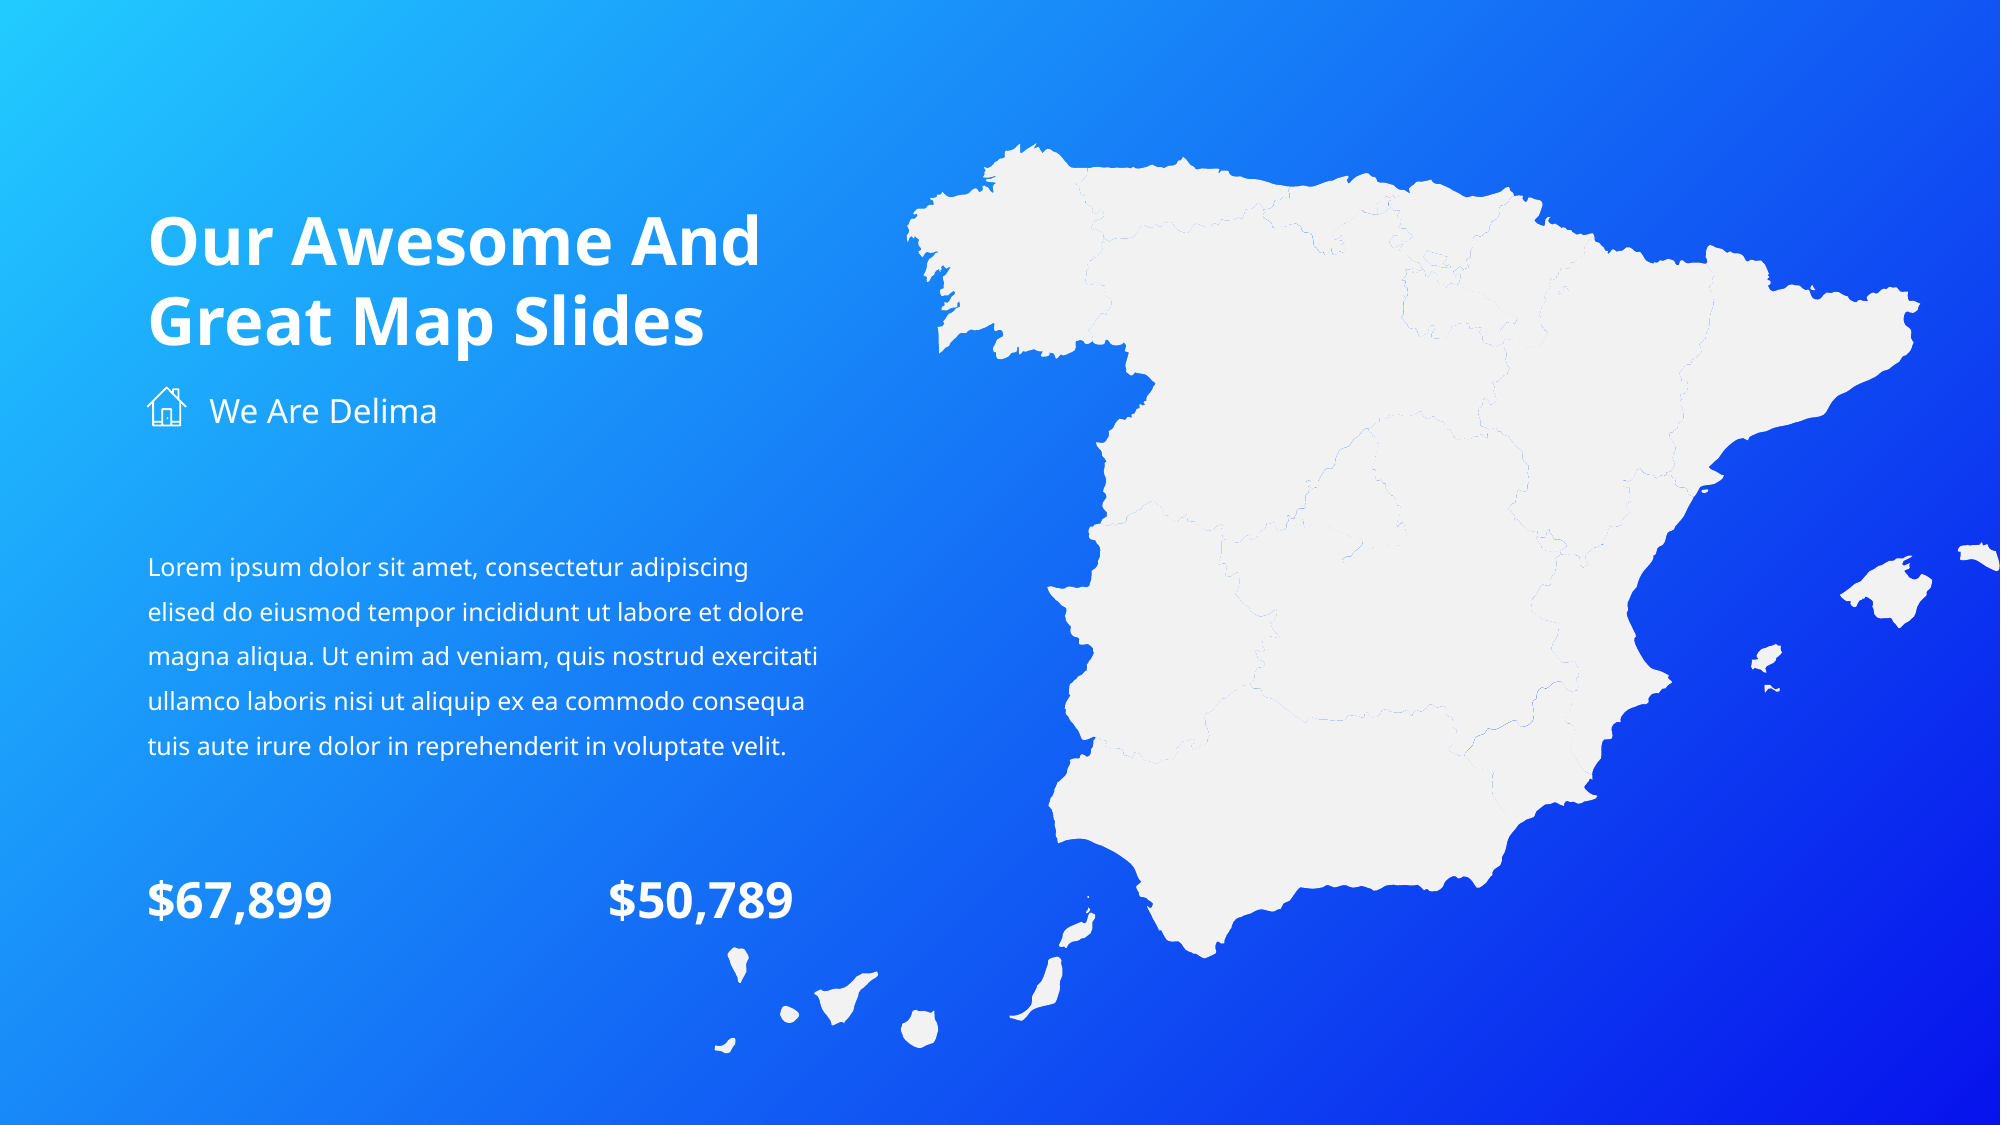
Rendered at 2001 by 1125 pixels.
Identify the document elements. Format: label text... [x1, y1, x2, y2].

text_box $50,789 [594, 861, 713, 937]
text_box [713, 140, 2000, 1054]
text_box $67,899 [132, 861, 410, 937]
text_box [0, 0, 2000, 1125]
text_box Lorem ipsum dolor sit amet, consectetur adipiscing elised do eiusmod tempor incididunt ut labore et dolore magna aliqua. Ut enim ad veniam, quis nostrud exercitati ullamco laboris nisi ut aliquip ex ea commodo consequa tuis aute irure dolor in reprehenderit in voluptate velit. [132, 528, 713, 768]
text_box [132, 191, 713, 439]
